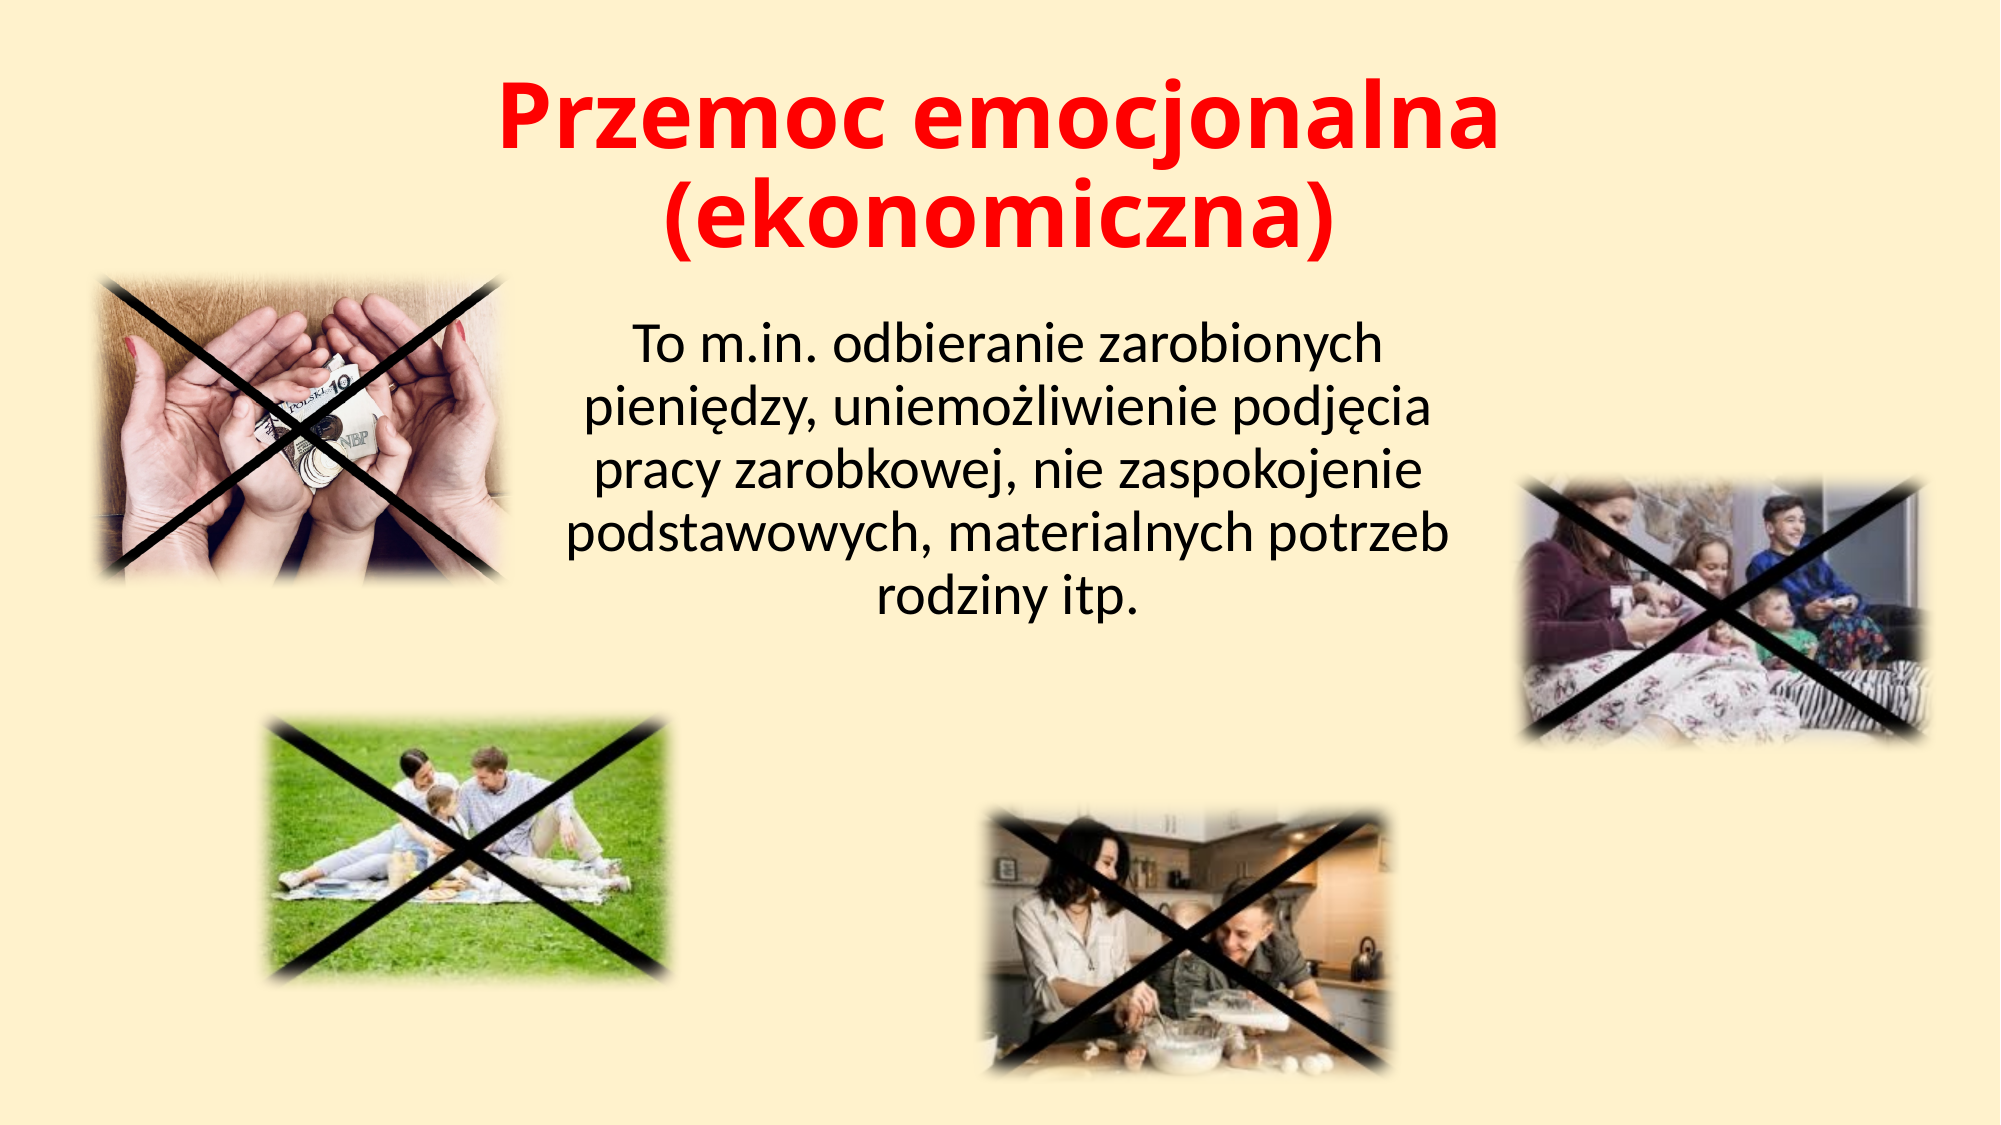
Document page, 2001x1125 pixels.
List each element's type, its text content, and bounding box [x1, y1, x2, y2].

picture [85, 267, 516, 591]
title Przemoc emocjonalna (ekonomiczna) [137, 59, 1863, 278]
picture [252, 706, 683, 993]
picture [1507, 468, 1937, 755]
picture [972, 798, 1403, 1085]
list To m.in. odbieranie zarobionych pieniędzy, uniemożliwienie podjęcia pracy zarobkowej, nie zaspokojenie podstawowych, materialnych potrzeb rodziny itp. [521, 304, 1495, 850]
